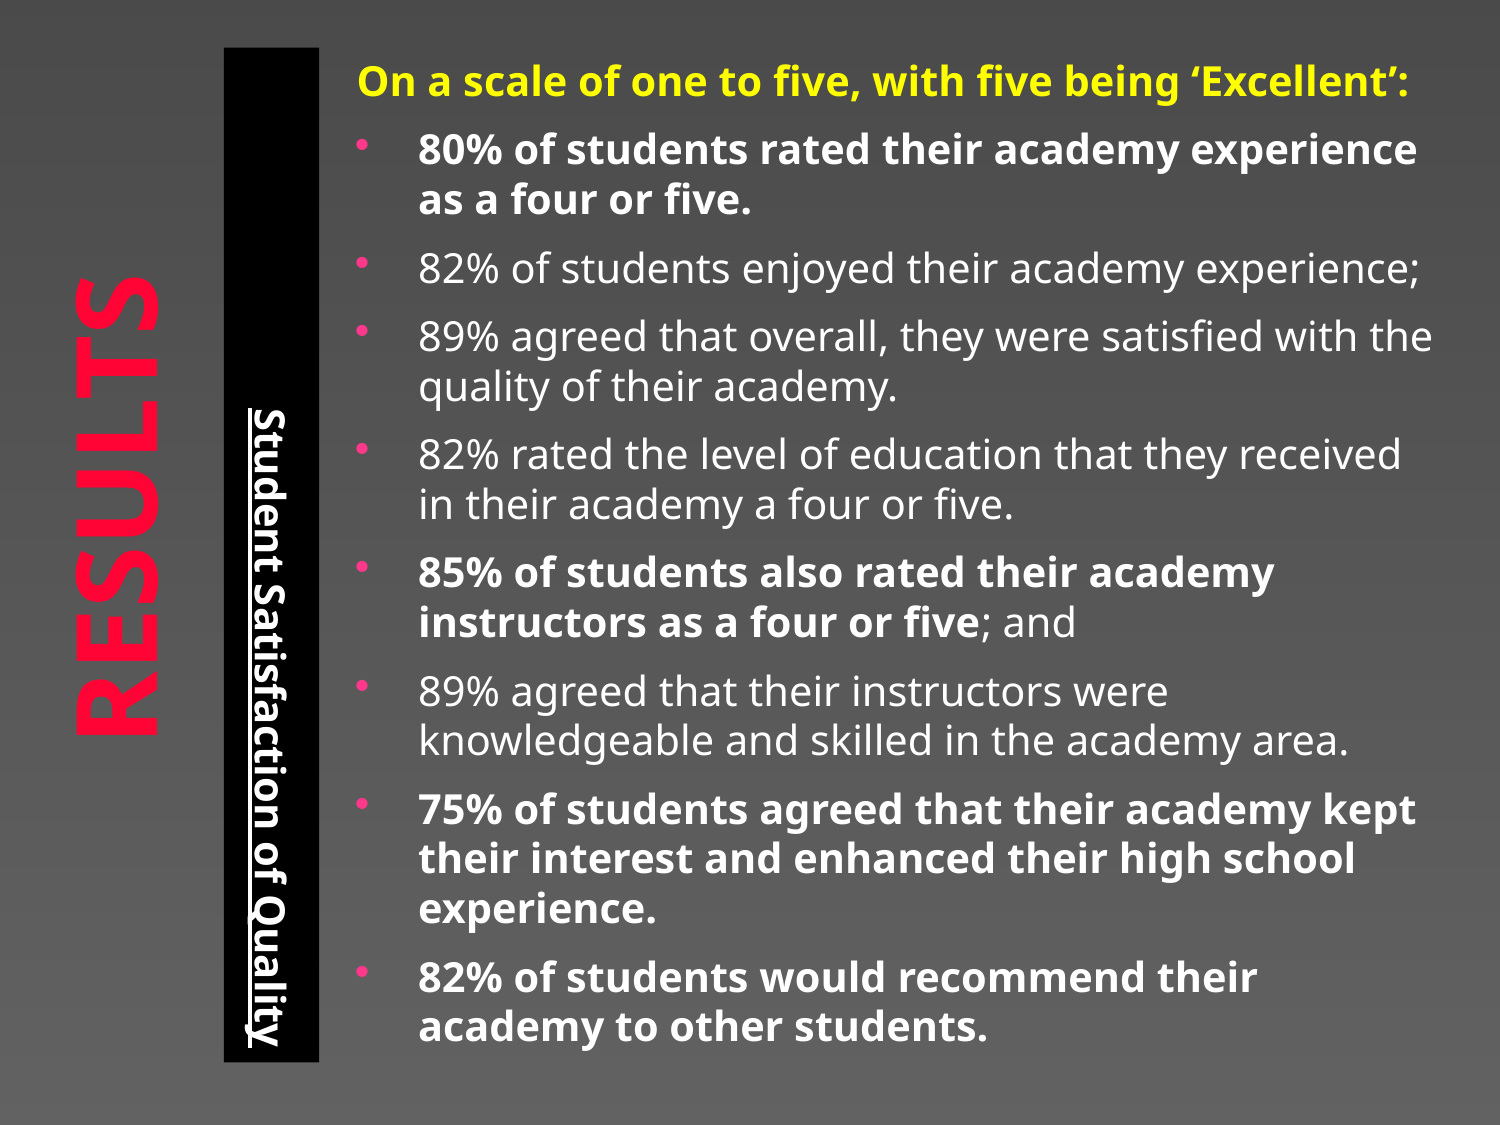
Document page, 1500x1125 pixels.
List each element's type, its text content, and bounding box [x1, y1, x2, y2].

list Student Satisfaction of Quality [223, 47, 320, 1063]
list On a scale of one to five, with five being ‘Excellent’: 80% of students rated their academy experience as a four or five. 82% of students enjoyed their academy experience; 89% agreed that overall, they were satisfied with the quality of their academy. 82% rated the level of education that they received in their academy a four or five. 85% of students also rated their academy instructors as a four or five; and 89% agreed that their instructors were knowledgeable and skilled in the academy area. 75% of students agreed that their academy kept their interest and enhanced their high school experience. 82% of students would recommend their academy to other students. [331, 47, 1457, 1063]
text_box RESULTS [37, 258, 188, 761]
